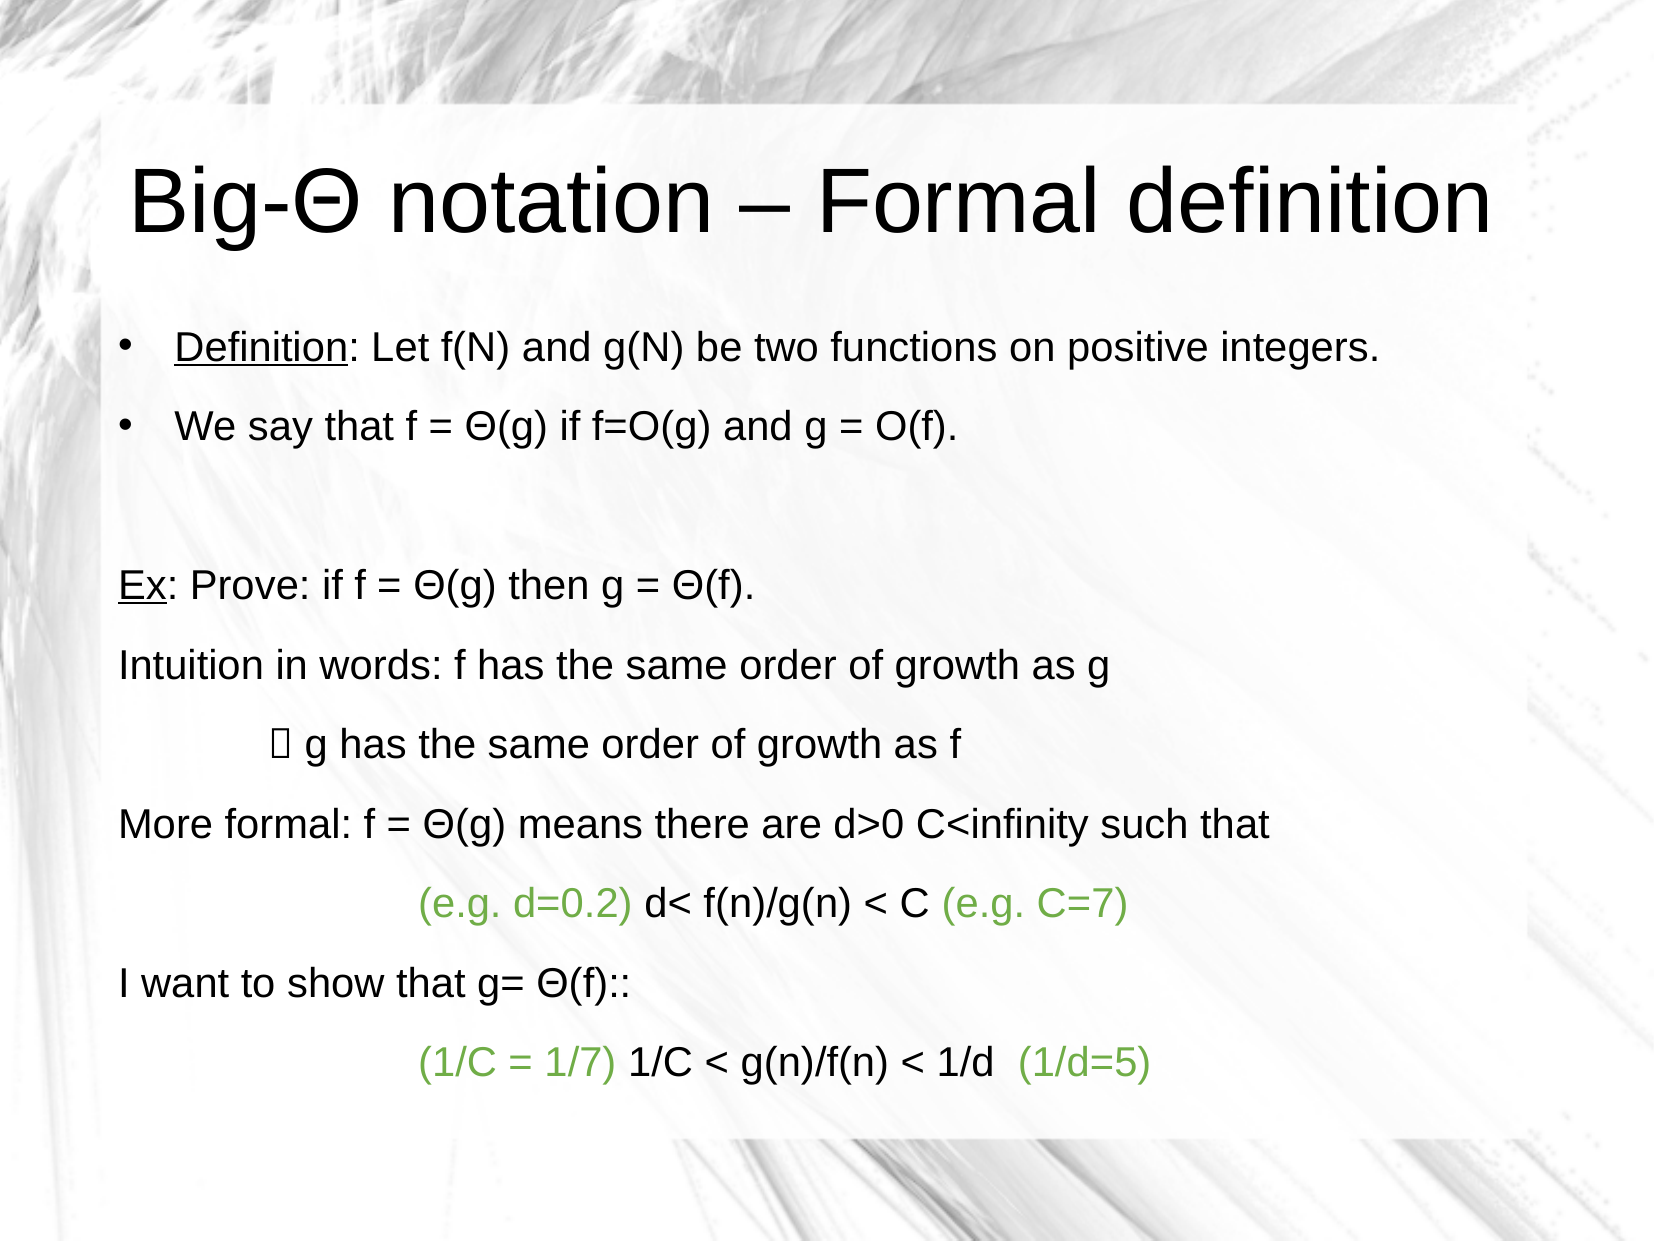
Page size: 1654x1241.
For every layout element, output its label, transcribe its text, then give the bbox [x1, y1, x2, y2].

title Big-Θ notation – Formal definition [118, 112, 1506, 281]
picture [0, 0, 1654, 1241]
list Definition: Let f(N) and g(N) be two functions on positive integers. We say that f = Θ(g) if f=O(g) and g = O(f). Ex: Prove: if f = Θ(g) then g = Θ(f). Intuition in words: f has the same order of growth as g  g has the same order of growth as f More formal: f = Θ(g) means there are d>0 C<infinity such that (e.g. d=0.2) d< f(n)/g(n) < C (e.g. C=7) I want to show that g= Θ(f):: (1/C = 1/7) 1/C < g(n)/f(n) < 1/d (1/d=5) [118, 319, 1571, 1102]
